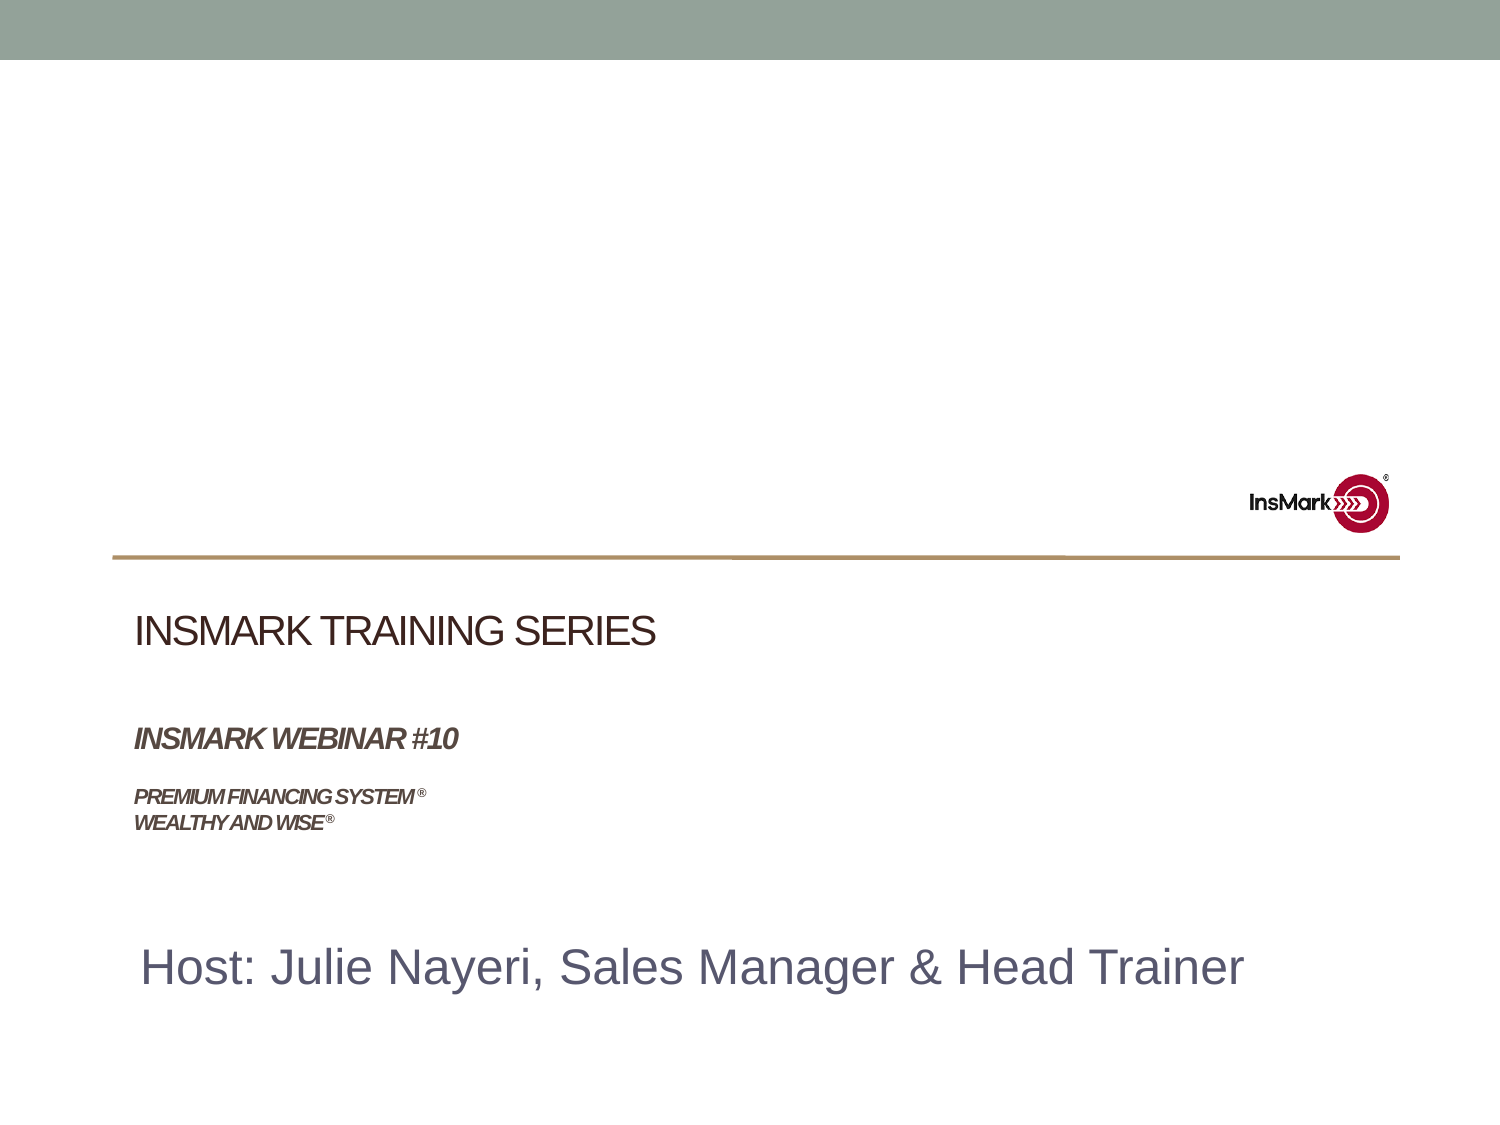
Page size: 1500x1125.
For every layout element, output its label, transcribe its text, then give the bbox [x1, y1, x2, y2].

picture [1249, 474, 1390, 533]
title Insmark Training Series Insmark Webinar #10 Premium Financing System ® Wealthy and wise® [118, 592, 1413, 843]
subtitle Host: Julie Nayeri, Sales Manager & Head Trainer [125, 787, 1300, 1038]
